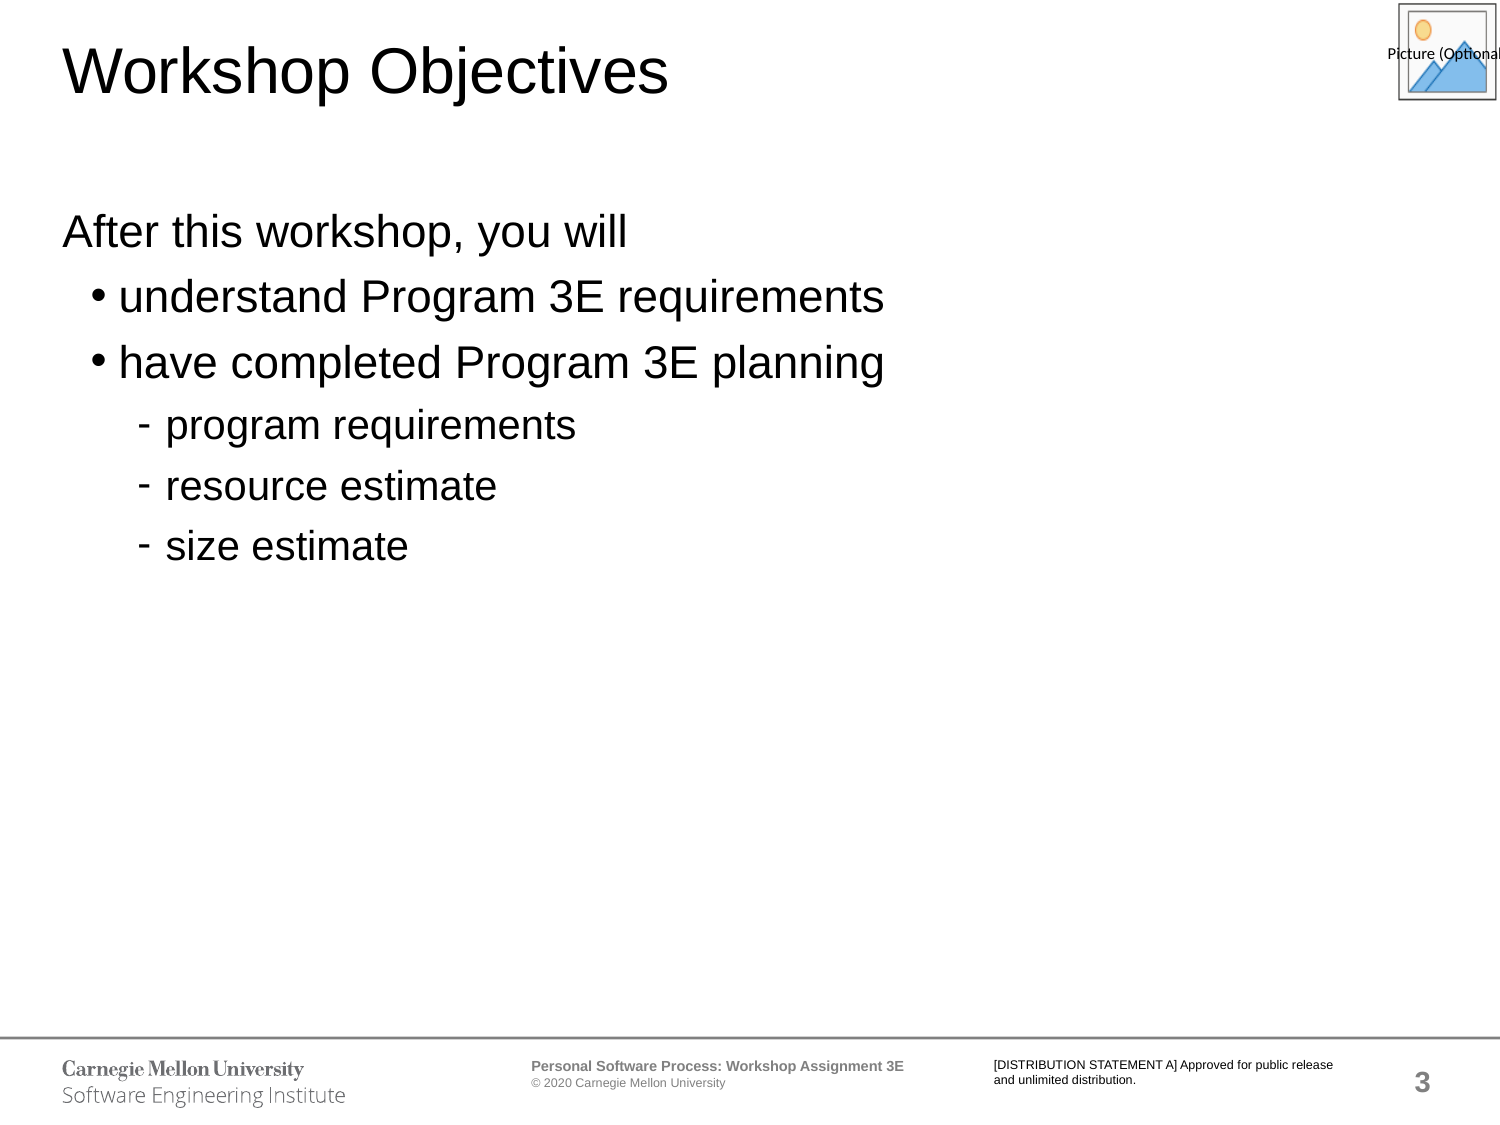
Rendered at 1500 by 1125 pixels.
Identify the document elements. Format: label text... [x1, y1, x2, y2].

picture [1394, 0, 1500, 105]
list After this workshop, you will understand Program 3E requirements have completed Program 3E planning program requirements resource estimate size estimate [62, 201, 1431, 1000]
title Workshop Objectives [62, 37, 1338, 182]
